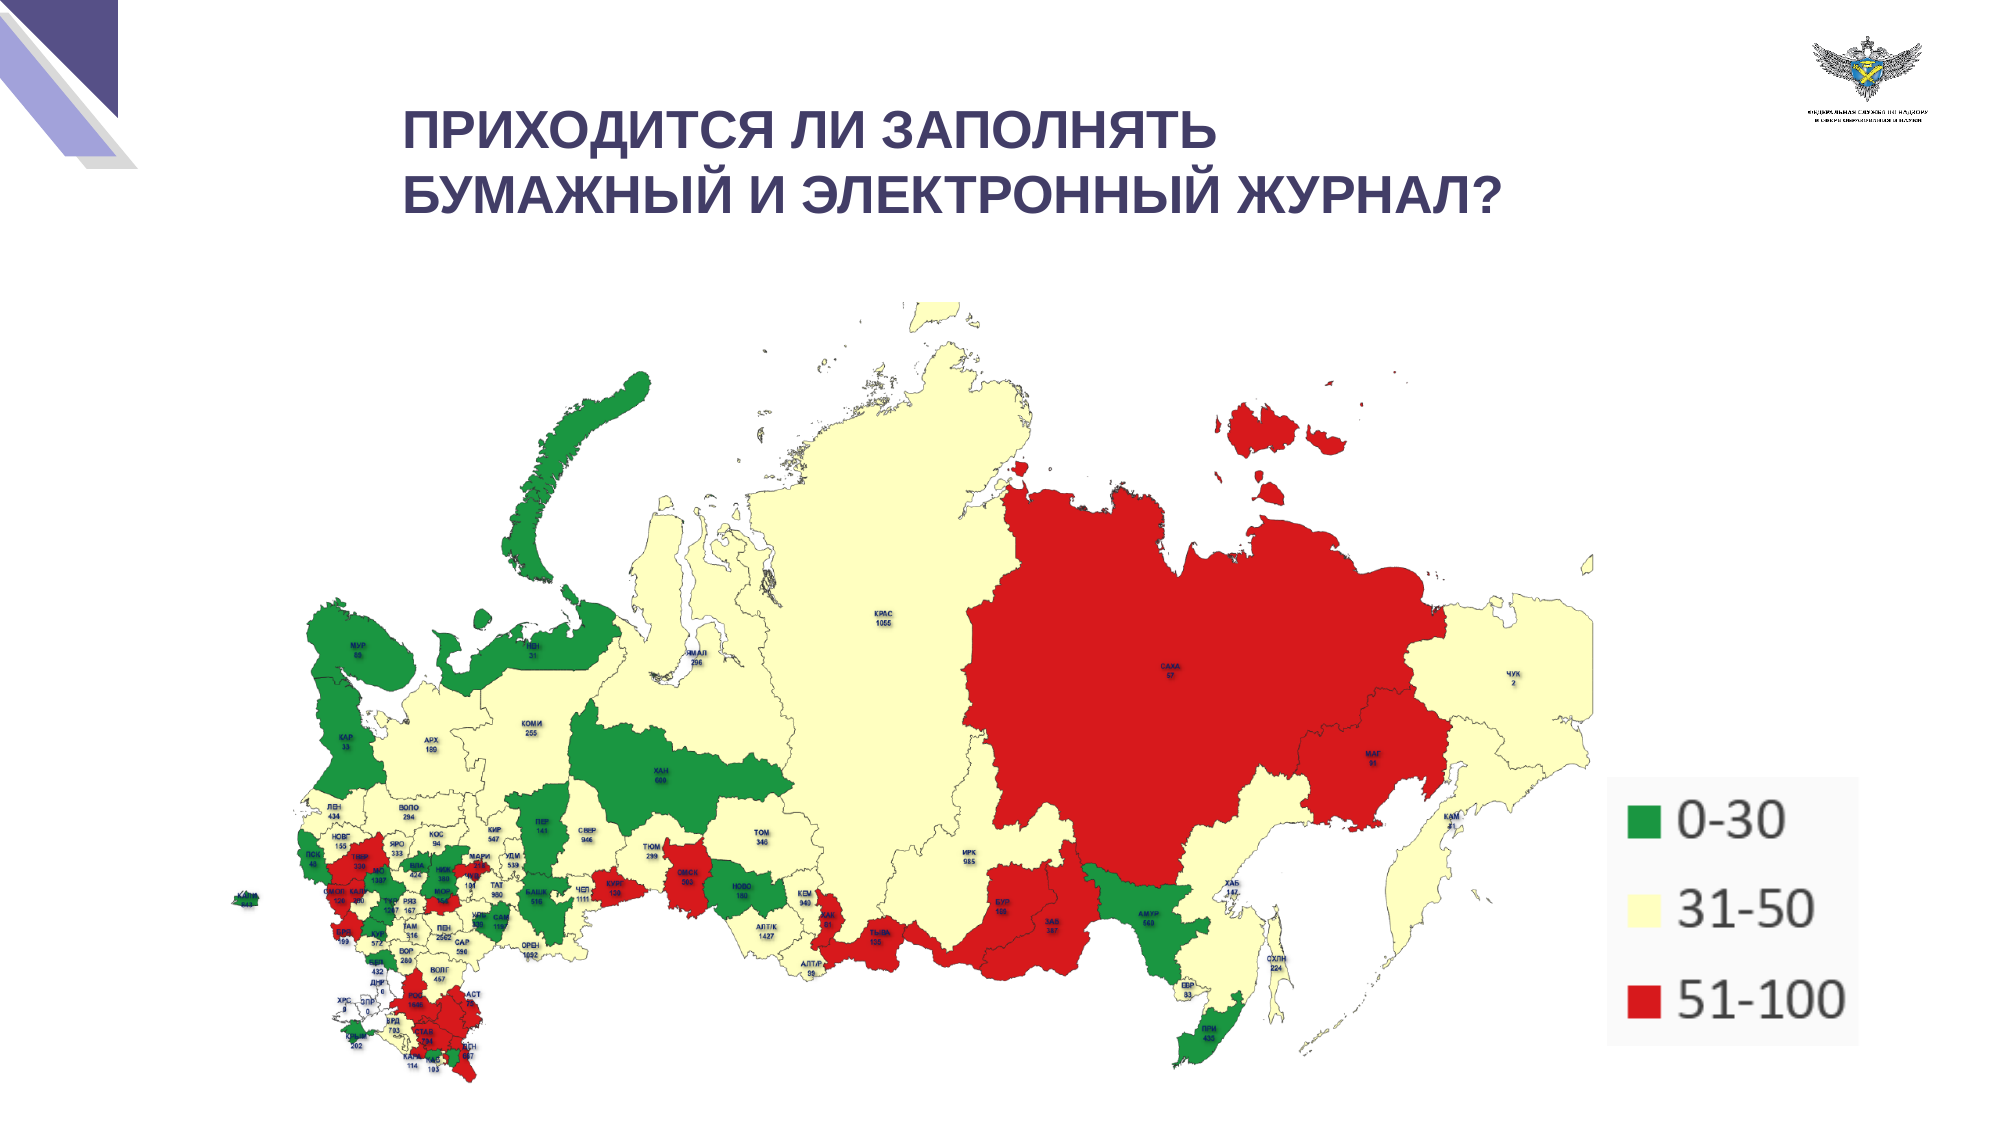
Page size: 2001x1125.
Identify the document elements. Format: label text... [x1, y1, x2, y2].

text_box ПРИХОДИТСЯ ЛИ ЗАПОЛНЯТЬ БУМАЖНЫЙ И ЭЛЕКТРОННЫЙ ЖУРНАЛ? [387, 88, 1563, 232]
picture [1808, 35, 1928, 122]
picture [0, 302, 1887, 1107]
